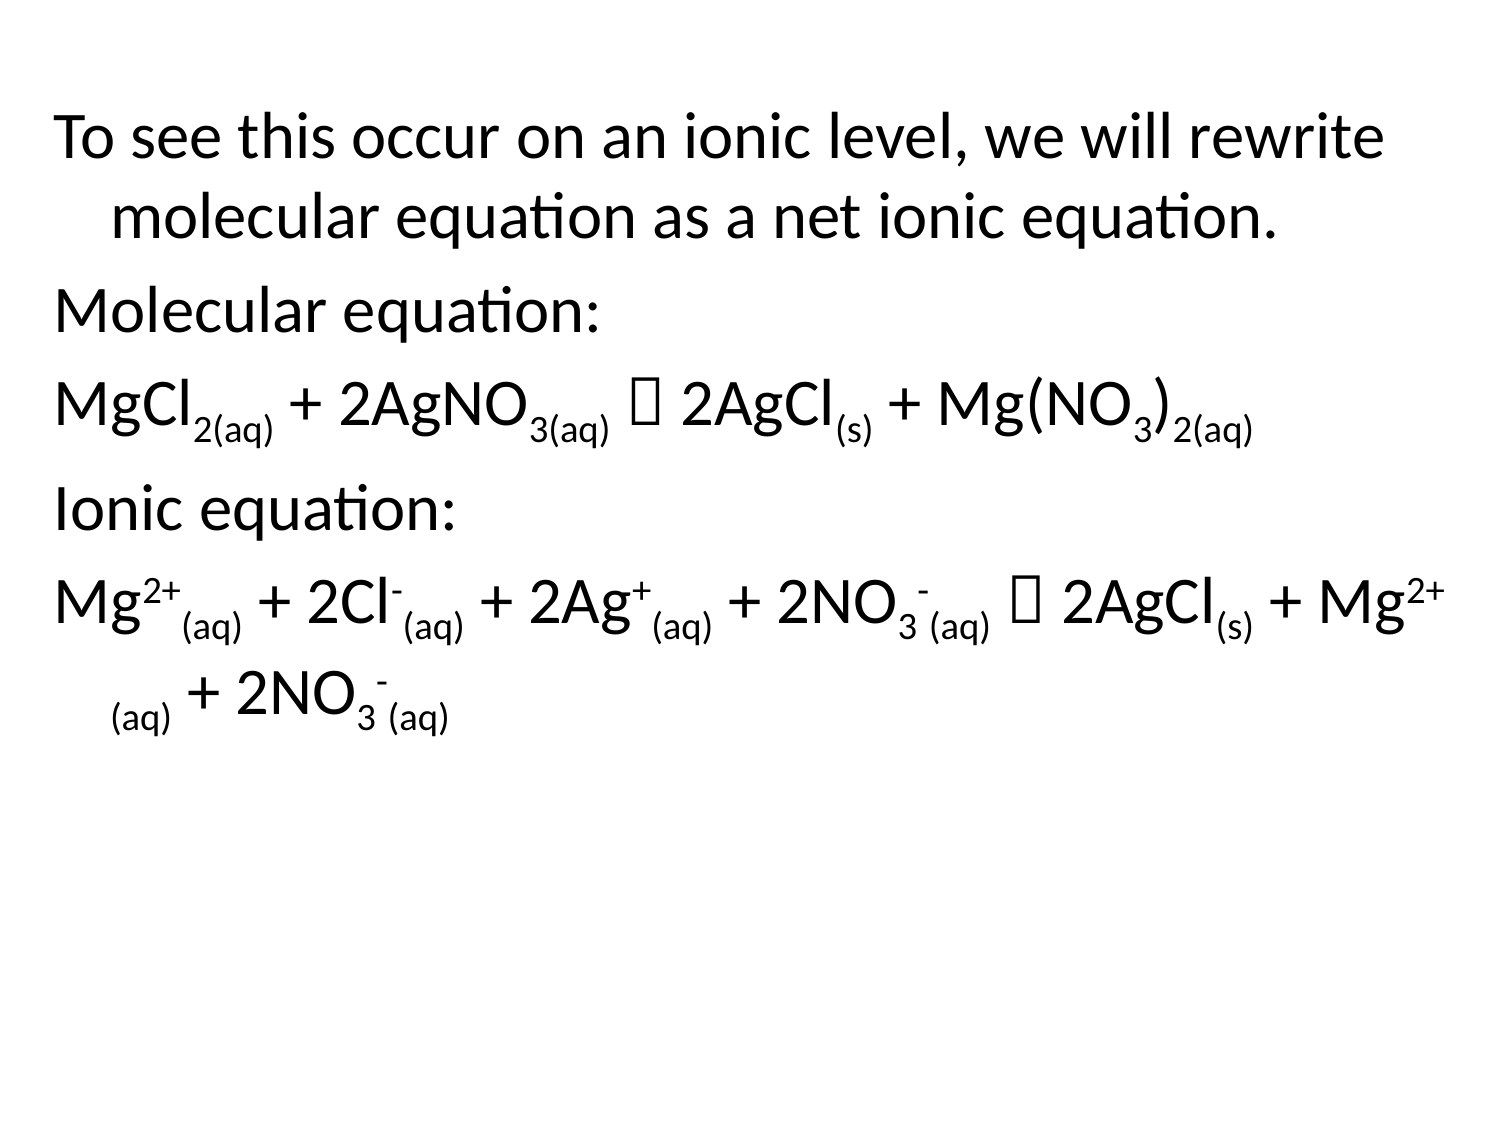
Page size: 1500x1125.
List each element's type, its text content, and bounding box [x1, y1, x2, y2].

list To see this occur on an ionic level, we will rewrite molecular equation as a net ionic equation. Molecular equation: MgCl2(aq) + 2AgNO3(aq)  2AgCl(s) + Mg(NO3)2(aq) Ionic equation: Mg2+(aq) + 2Cl-(aq) + 2Ag+(aq) + 2NO3-(aq)  2AgCl(s) + Mg2+(aq) + 2NO3-(aq) [38, 84, 1500, 1005]
